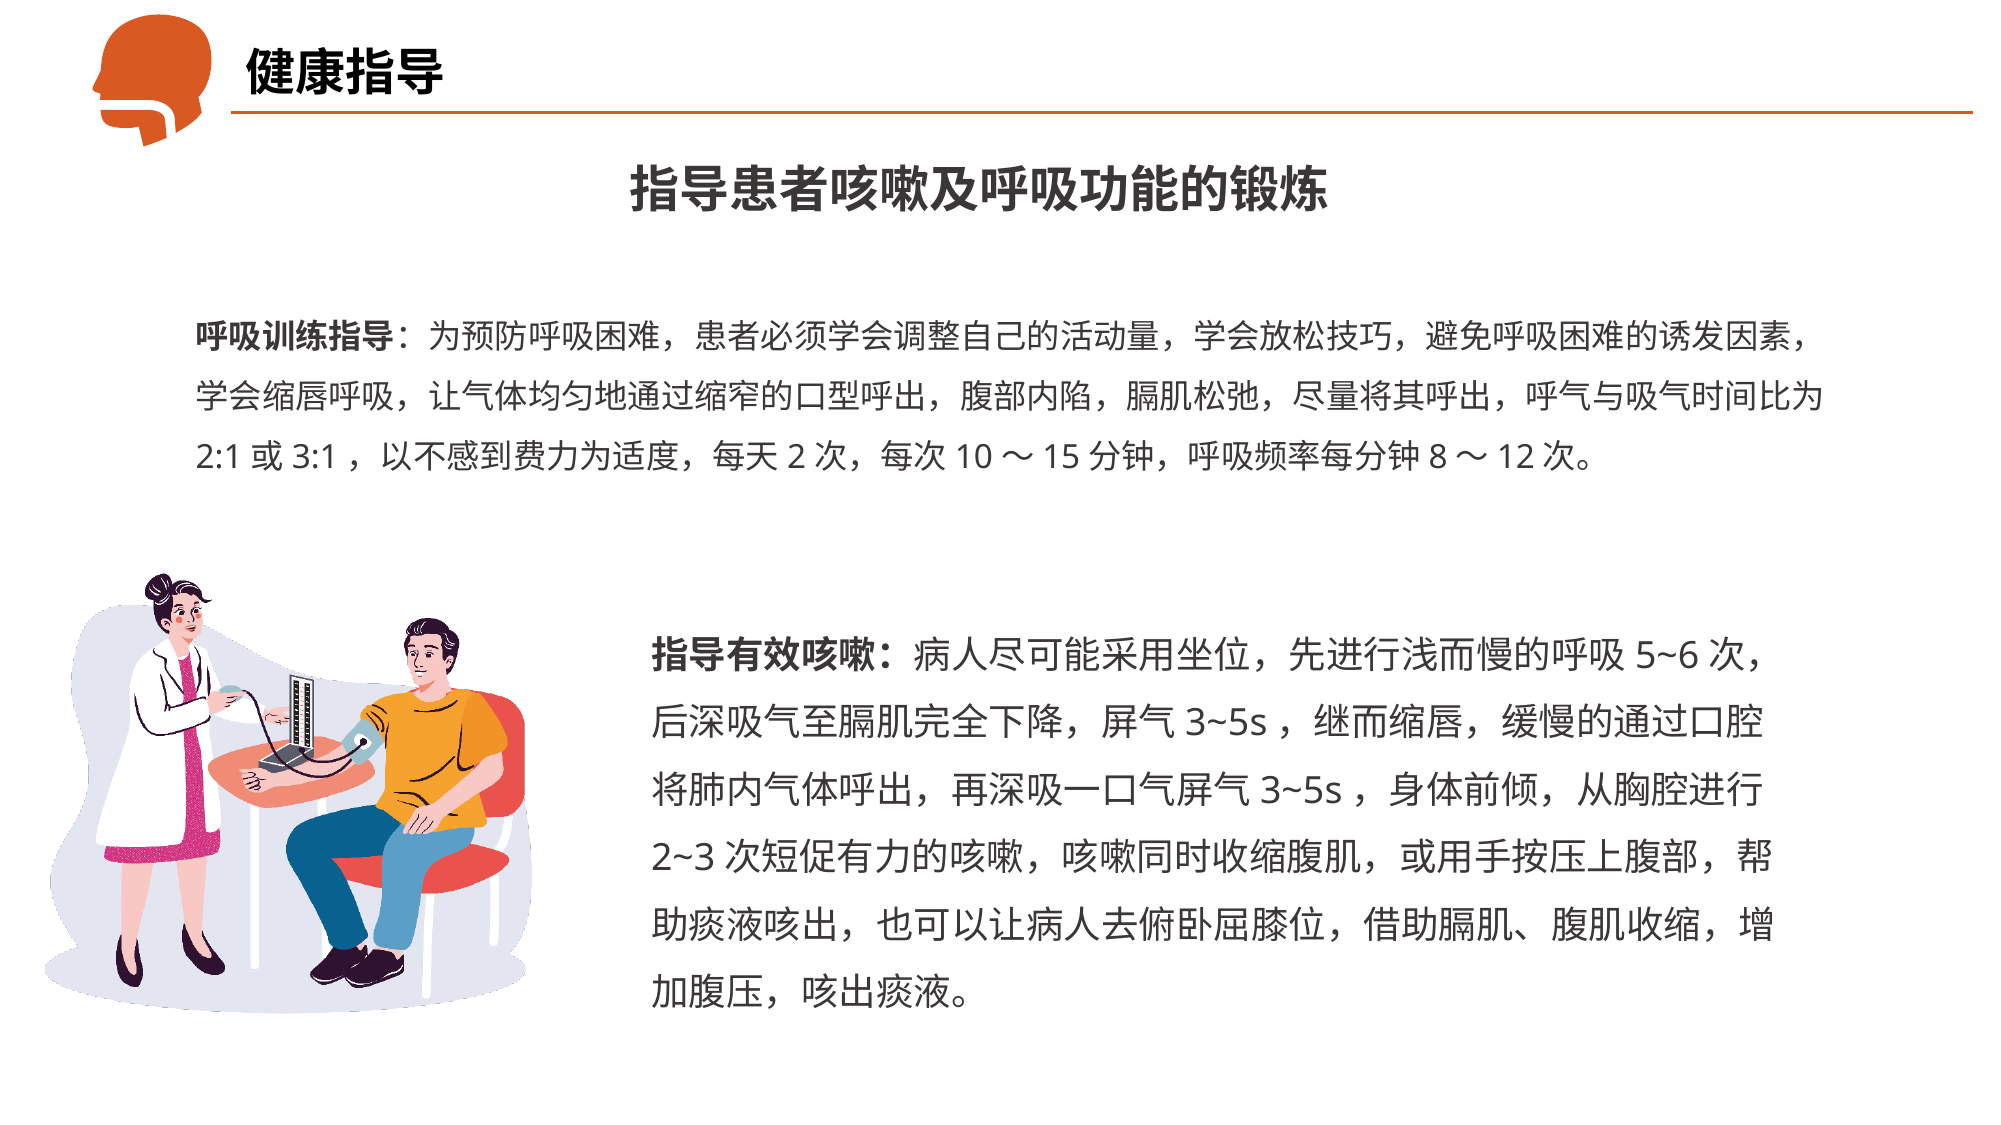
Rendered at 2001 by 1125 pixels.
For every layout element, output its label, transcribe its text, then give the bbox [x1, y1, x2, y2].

text_box 指导患者咳嗽及呼吸功能的锻炼 [614, 156, 1353, 254]
text_box 指导有效咳嗽：病人尽可能采用坐位，先进行浅而慢的呼吸5~6次，后深吸气至膈肌完全下降，屏气3~5s，继而缩唇，缓慢的通过口腔将肺内气体呼出，再深吸一口气屏气3~5s，身体前倾，从胸腔进行2~3次短促有力的咳嗽，咳嗽同时收缩腹肌，或用手按压上腹部，帮助痰液咳出，也可以让病人去俯卧屈膝位，借助膈肌、腹肌收缩，增加腹压，咳出痰液。 [636, 600, 1811, 1021]
text_box [92, 14, 212, 134]
picture [0, 522, 589, 1057]
text_box [100, 109, 167, 147]
text_box 呼吸训练指导：为预防呼吸困难，患者必须学会调整自己的活动量，学会放松技巧，避免呼吸困难的诱发因素，学会缩唇呼吸，让气体均匀地通过缩窄的口型呼出，腹部内陷，膈肌松弛，尽量将其呼出，呼气与吸气时间比为2:1或3:1，以不感到费力为适度，每天2次，每次10～15分钟，呼吸频率每分钟8～12次。 [180, 287, 1865, 483]
text_box 健康指导 [231, 39, 481, 112]
